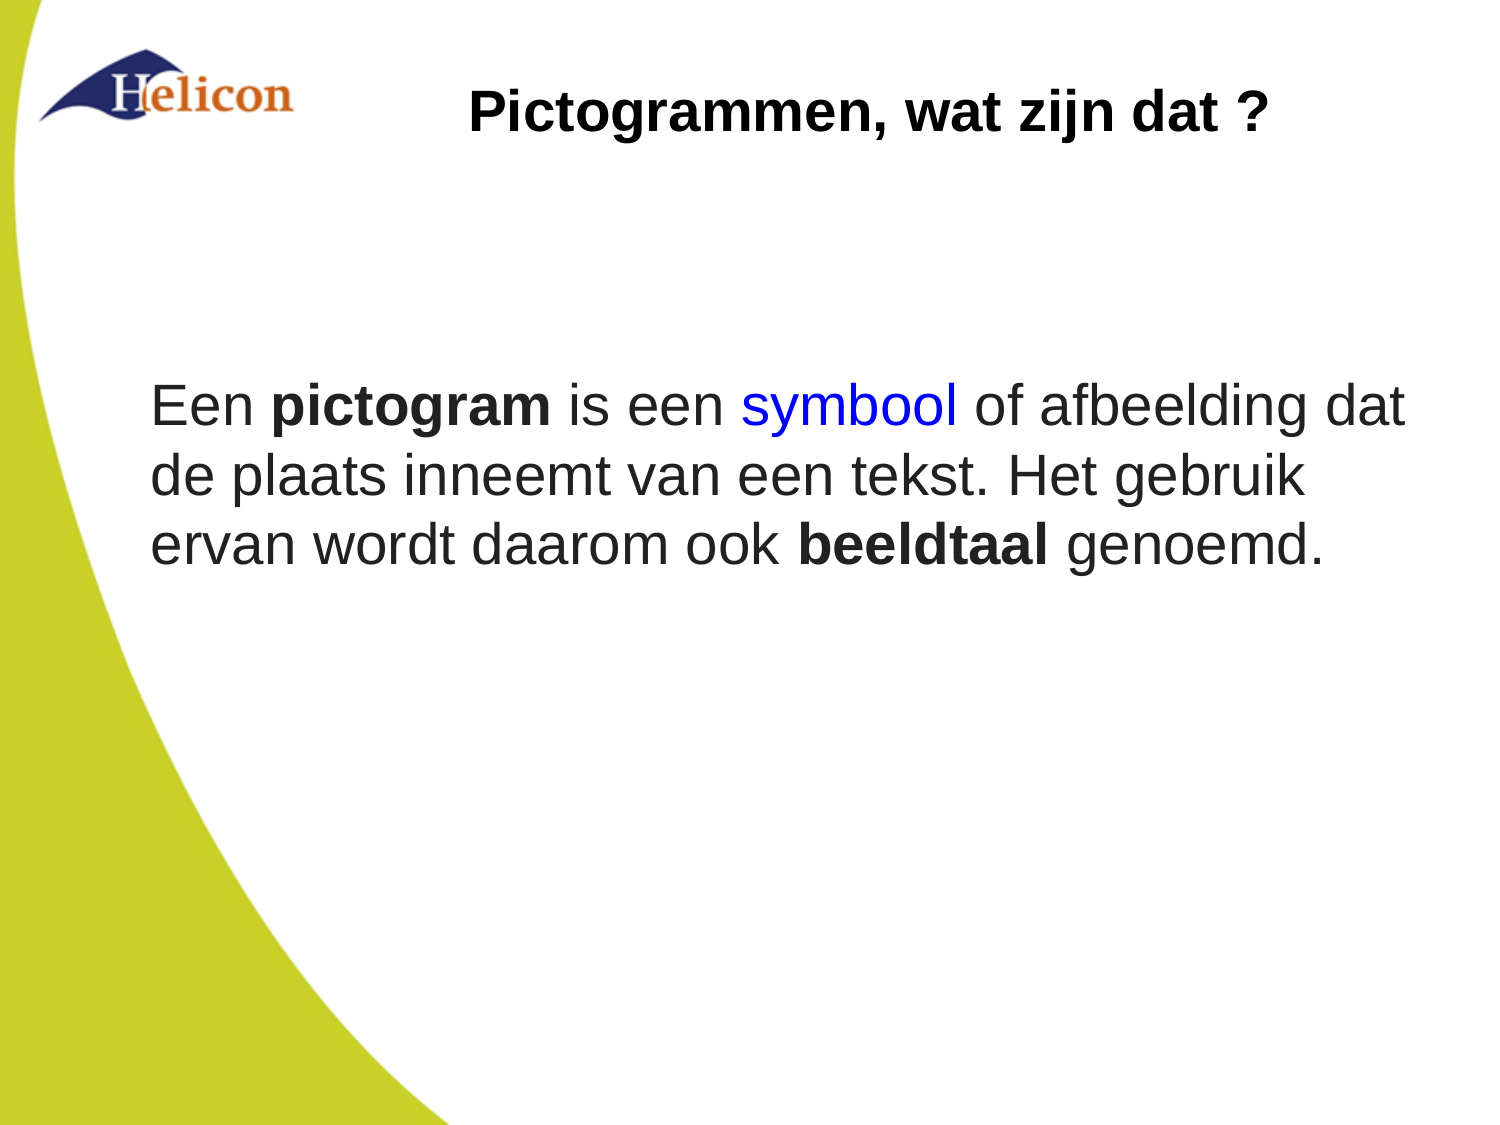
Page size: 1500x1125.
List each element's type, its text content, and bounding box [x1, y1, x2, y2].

picture [0, 0, 1500, 1125]
title Pictogrammen, wat zijn dat ? [324, 54, 1415, 161]
list Een pictogram is een symbool of afbeelding dat de plaats inneemt van een tekst. Het gebruik ervan wordt daarom ook beeldtaal genoemd. [135, 196, 1425, 1005]
